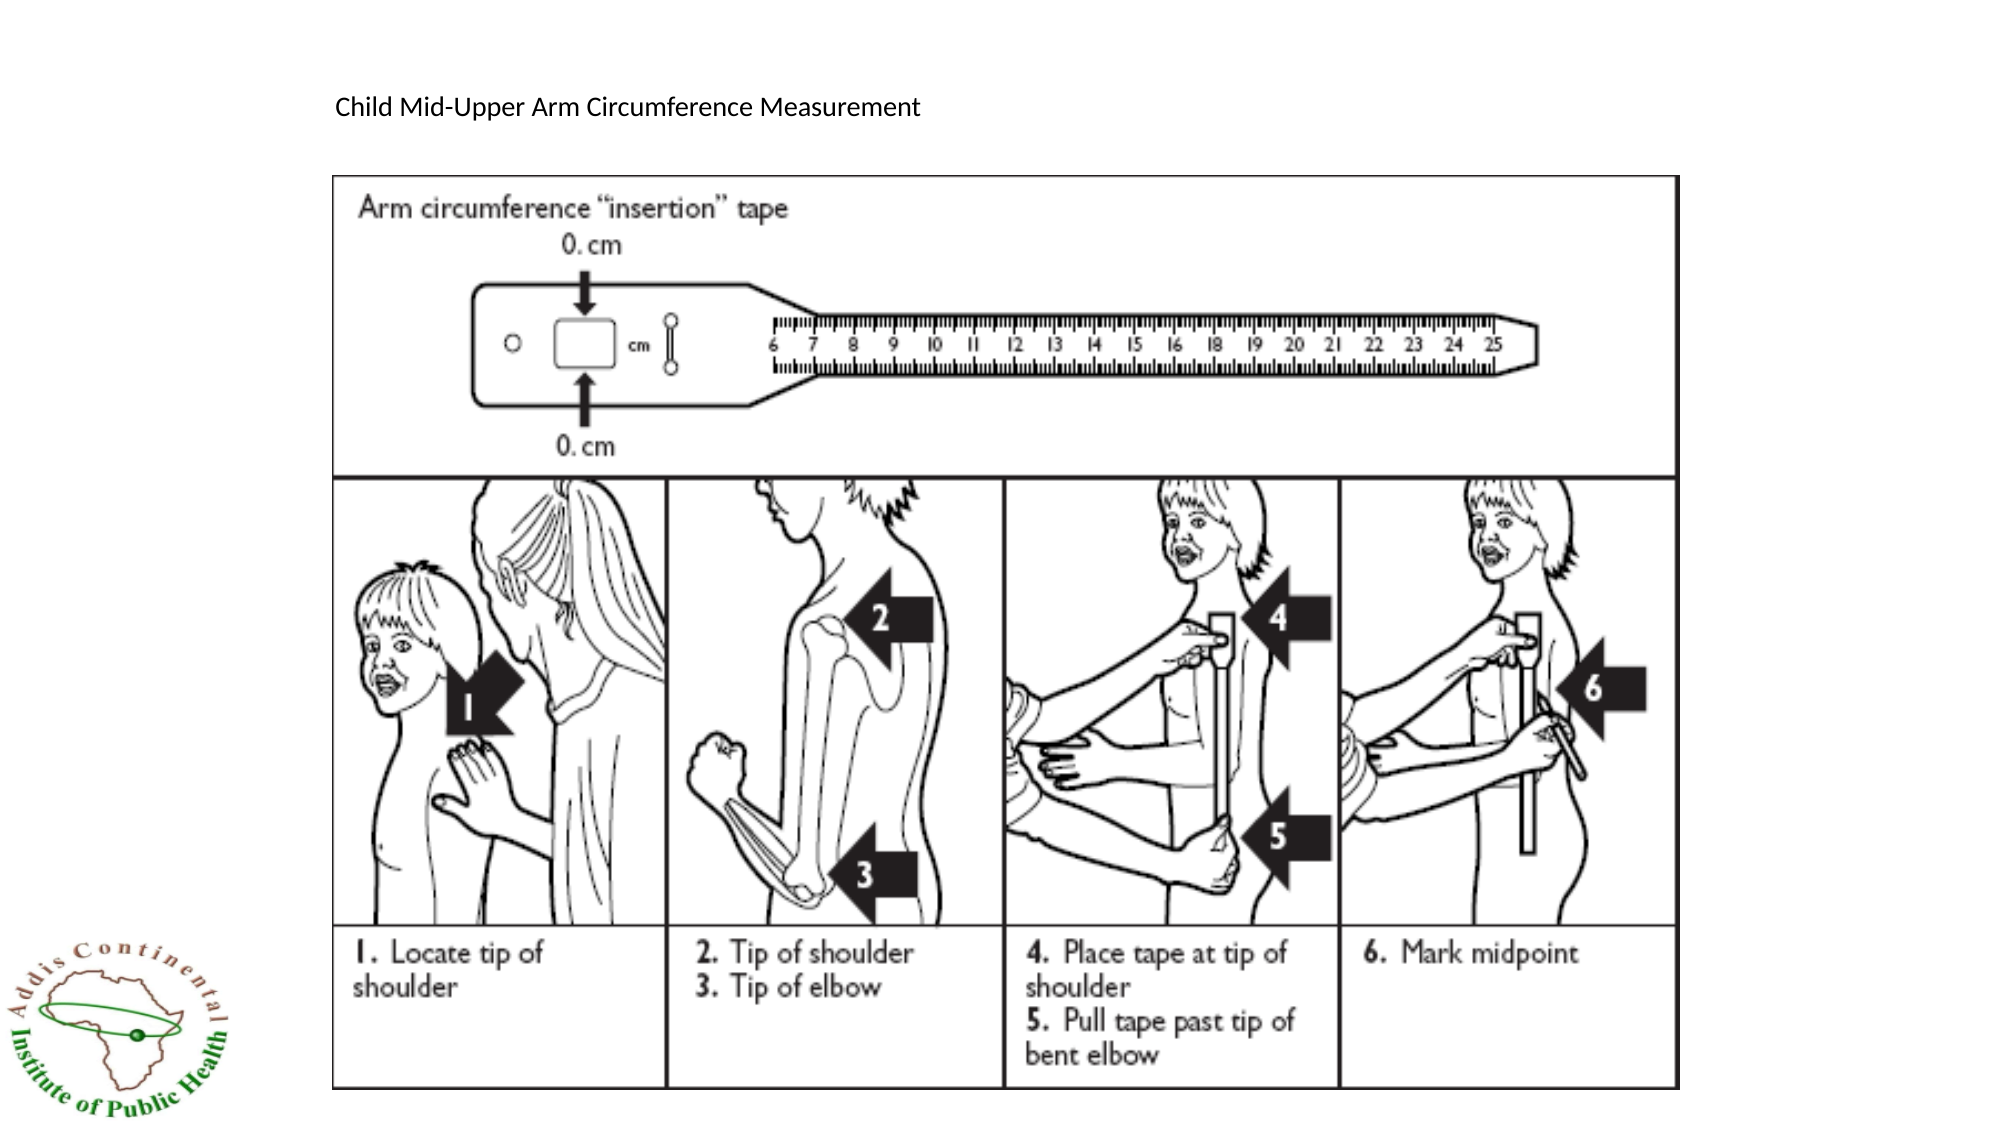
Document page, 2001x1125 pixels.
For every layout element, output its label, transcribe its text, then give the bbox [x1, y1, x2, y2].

picture [331, 175, 1680, 1091]
picture [0, 940, 236, 1125]
title Child Mid-Upper Arm Circumference Measurement [320, 46, 1671, 164]
